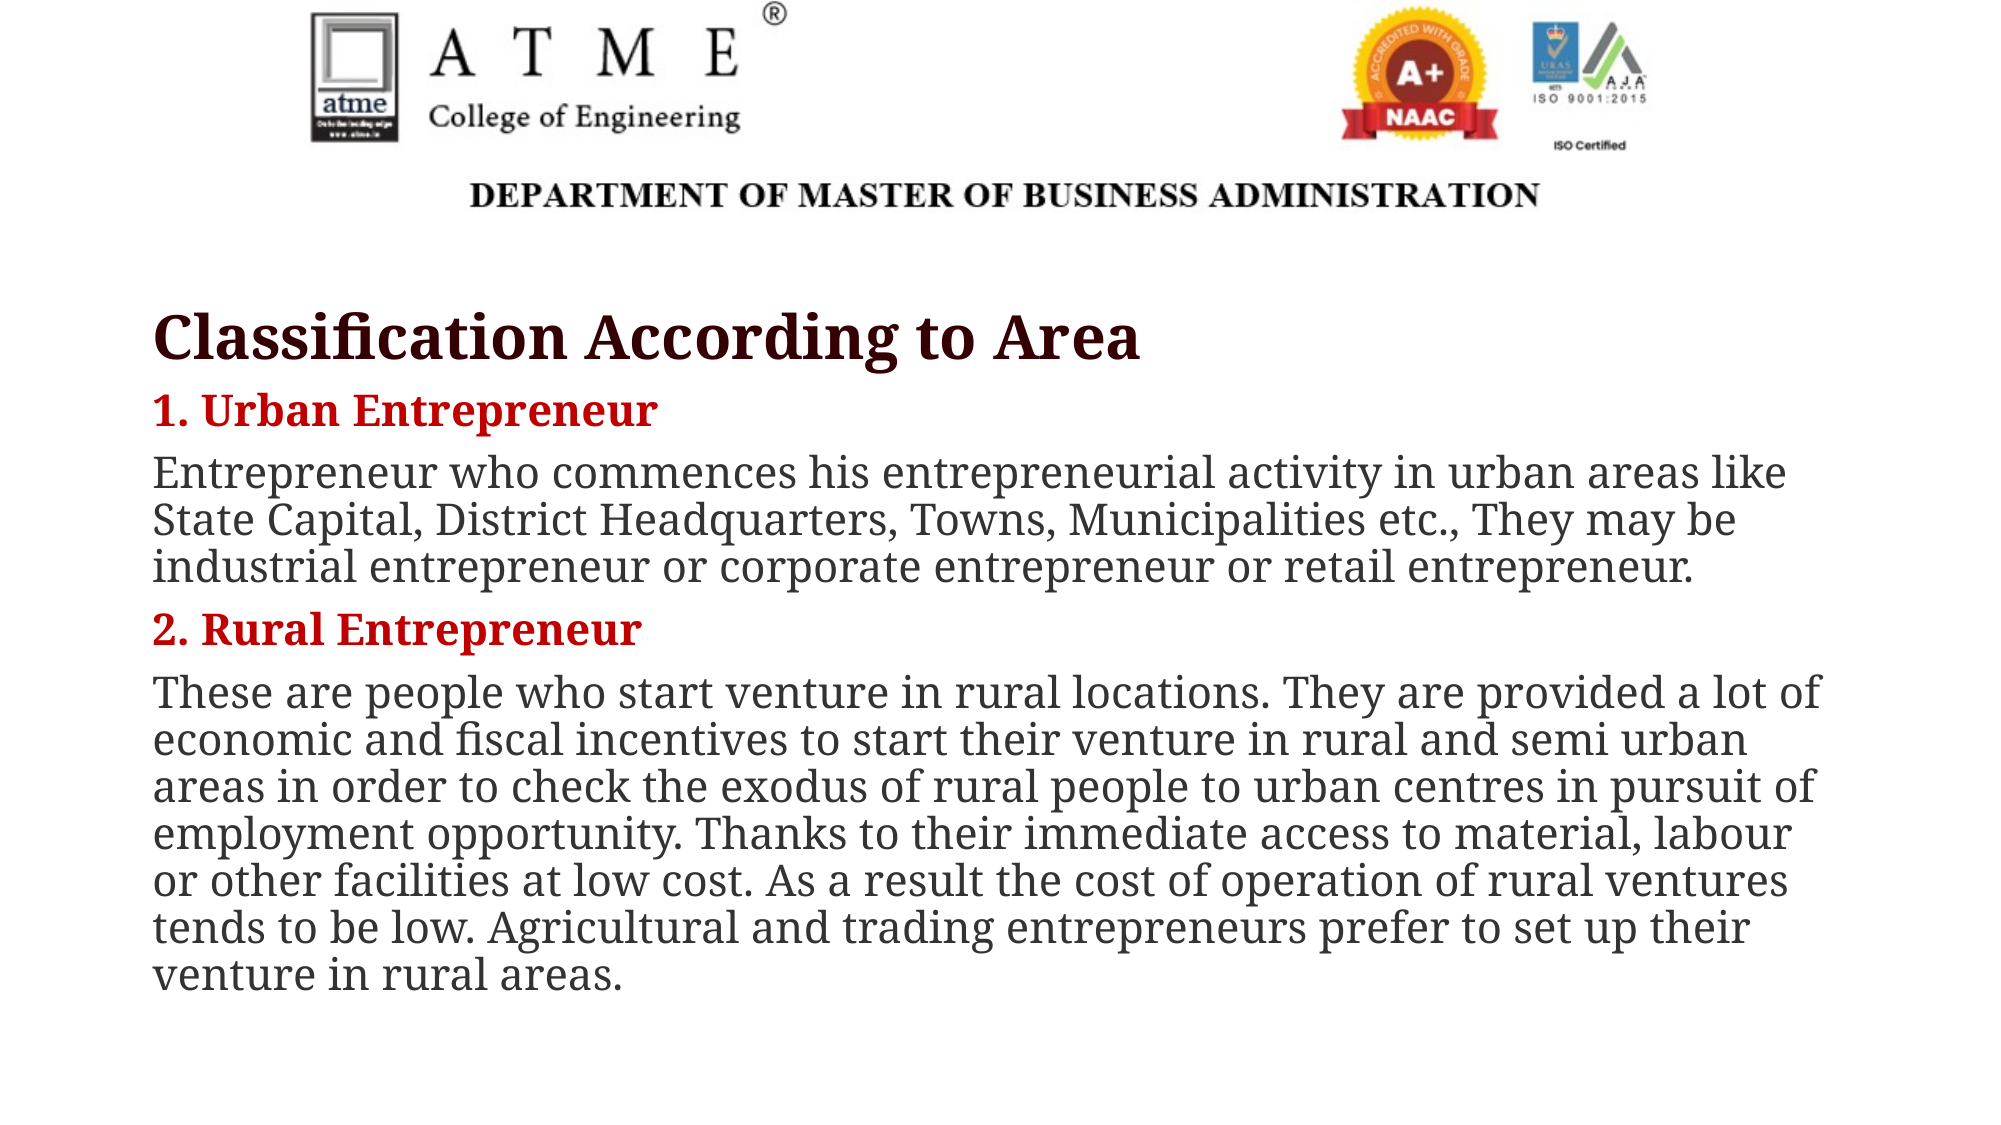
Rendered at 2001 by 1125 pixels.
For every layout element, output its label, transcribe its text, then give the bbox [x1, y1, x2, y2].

list Classification According to Area 1. Urban Entrepreneur Entrepreneur who commences his entrepreneurial activity in urban areas like State Capital, District Headquarters, Towns, Municipalities etc., They may be industrial entrepreneur or corporate entrepreneur or retail entrepreneur. 2. Rural Entrepreneur These are people who start venture in rural locations. They are provided a lot of economic and fiscal incentives to start their venture in rural and semi urban areas in order to check the exodus of rural people to urban centres in pursuit of employment opportunity. Thanks to their immediate access to material, labour or other facilities at low cost. As a result the cost of operation of rural ventures tends to be low. Agricultural and trading entrepreneurs prefer to set up their venture in rural areas. [137, 299, 1863, 1014]
picture [303, 0, 1697, 215]
